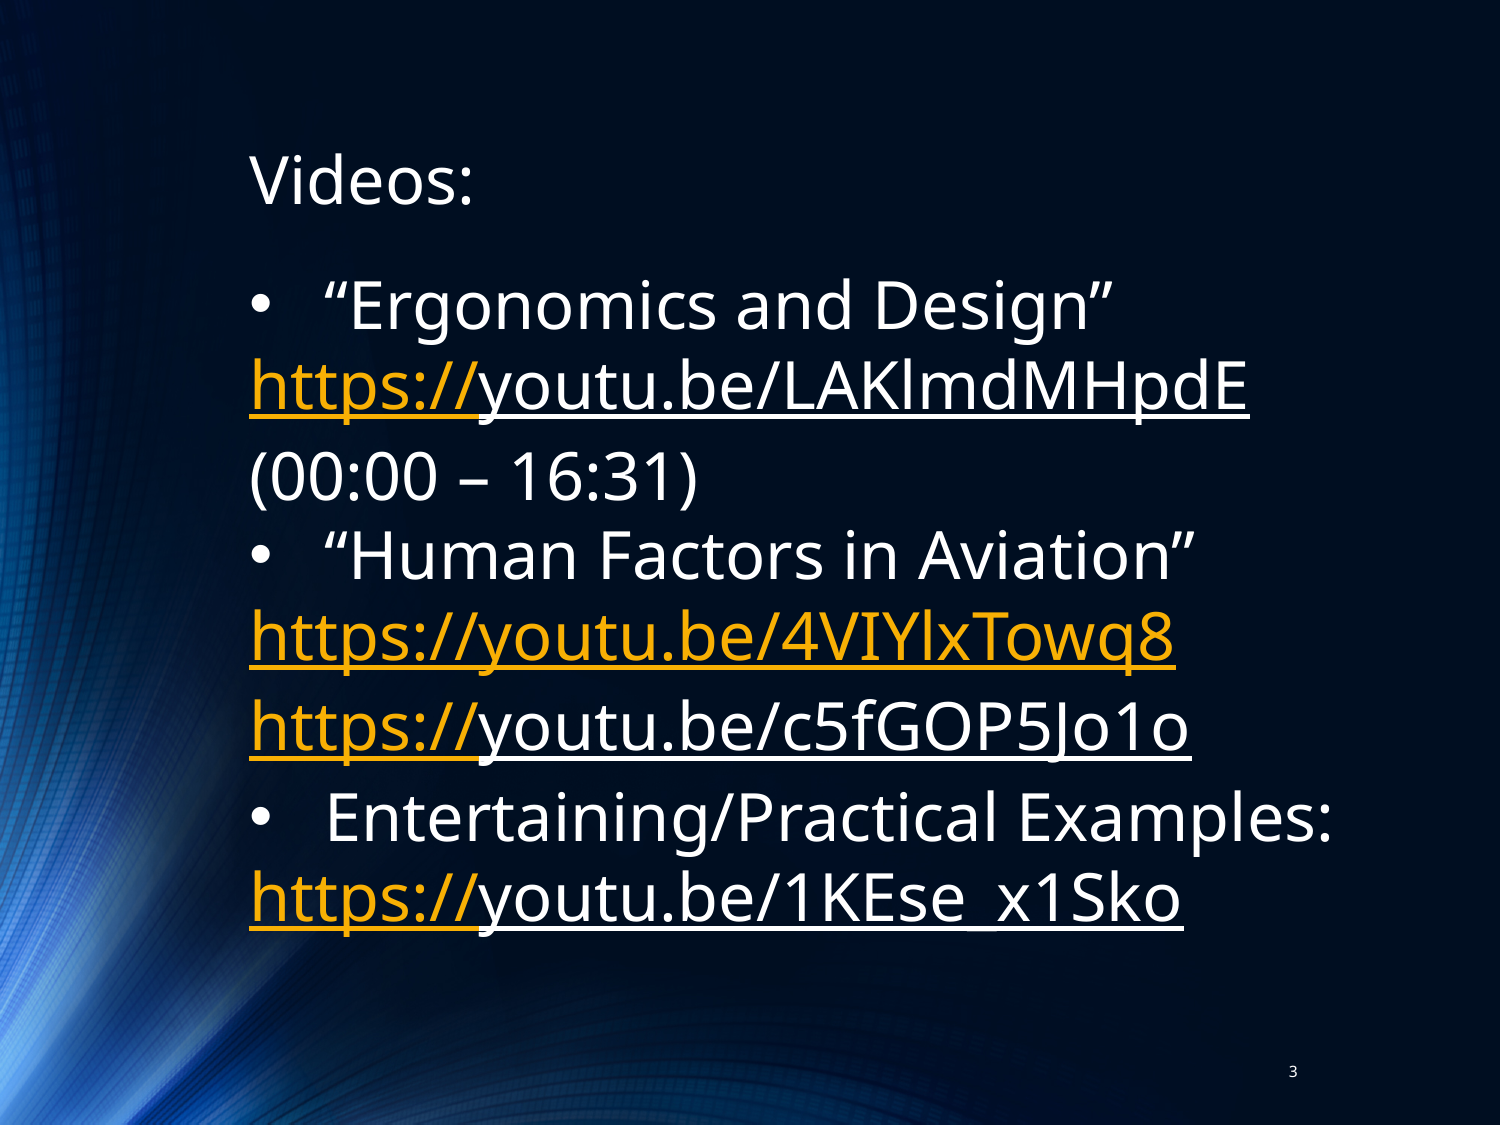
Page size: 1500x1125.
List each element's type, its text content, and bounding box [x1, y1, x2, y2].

slide_number 3 [1209, 1050, 1313, 1096]
picture [0, 0, 1500, 1125]
text_box Videos: “Ergonomics and Design” https://youtu.be/LAKlmdMHpdE (00:00 – 16:31) “Human Factors in Aviation” https://youtu.be/4VIYlxTowq8 https://youtu.be/c5fGOP5Jo1o Entertaining/Practical Examples: https://youtu.be/1KEse_x1Sko [159, 130, 1387, 953]
